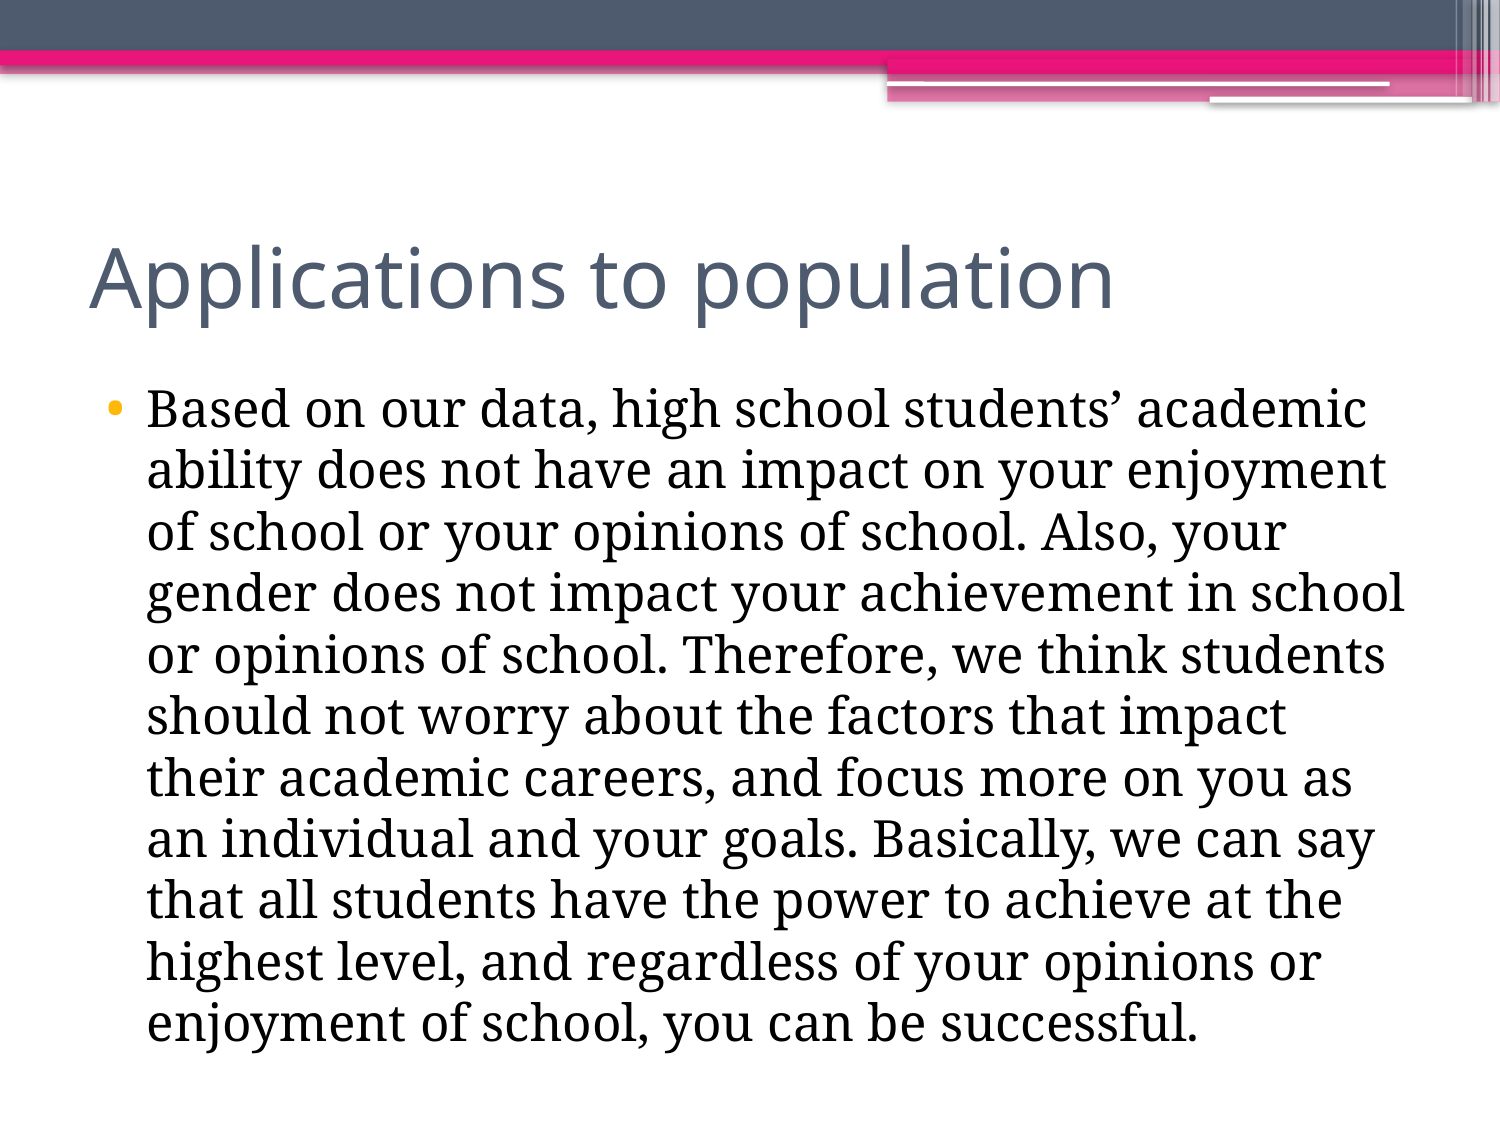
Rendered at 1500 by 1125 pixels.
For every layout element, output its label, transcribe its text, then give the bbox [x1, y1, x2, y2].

list Based on our data, high school students’ academic ability does not have an impact on your enjoyment of school or your opinions of school. Also, your gender does not impact your achievement in school or opinions of school. Therefore, we think students should not worry about the factors that impact their academic careers, and focus more on you as an individual and your goals. Basically, we can say that all students have the power to achieve at the highest level, and regardless of your opinions or enjoyment of school, you can be successful. [75, 368, 1425, 1079]
title Applications to population [75, 187, 1425, 363]
